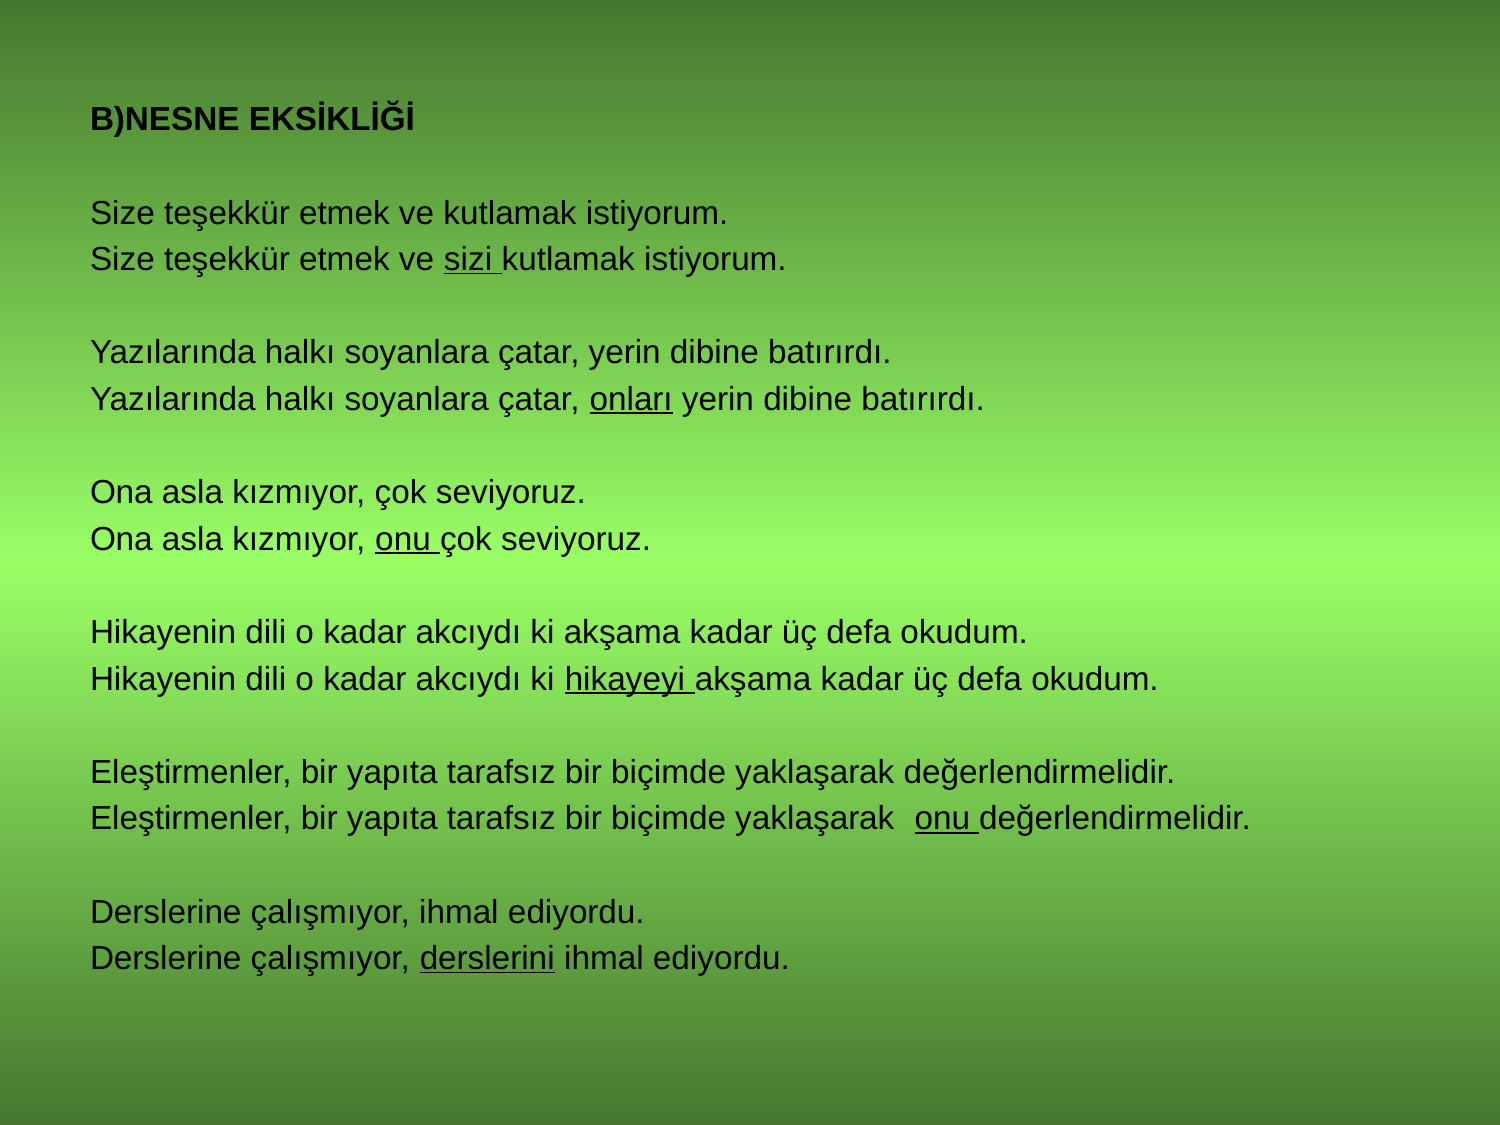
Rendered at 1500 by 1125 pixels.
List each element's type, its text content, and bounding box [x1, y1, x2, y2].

list B)NESNE EKSİKLİĞİ Size teşekkür etmek ve kutlamak istiyorum. Size teşekkür etmek ve sizi kutlamak istiyorum. Yazılarında halkı soyanlara çatar, yerin dibine batırırdı. Yazılarında halkı soyanlara çatar, onları yerin dibine batırırdı. Ona asla kızmıyor, çok seviyoruz. Ona asla kızmıyor, onu çok seviyoruz. Hikayenin dili o kadar akcıydı ki akşama kadar üç defa okudum. Hikayenin dili o kadar akcıydı ki hikayeyi akşama kadar üç defa okudum. Eleştirmenler, bir yapıta tarafsız bir biçimde yaklaşarak değerlendirmelidir. Eleştirmenler, bir yapıta tarafsız bir biçimde yaklaşarak onu değerlendirmelidir. Derslerine çalışmıyor, ihmal ediyordu. Derslerine çalışmıyor, derslerini ihmal ediyordu. [74, 89, 1426, 1059]
